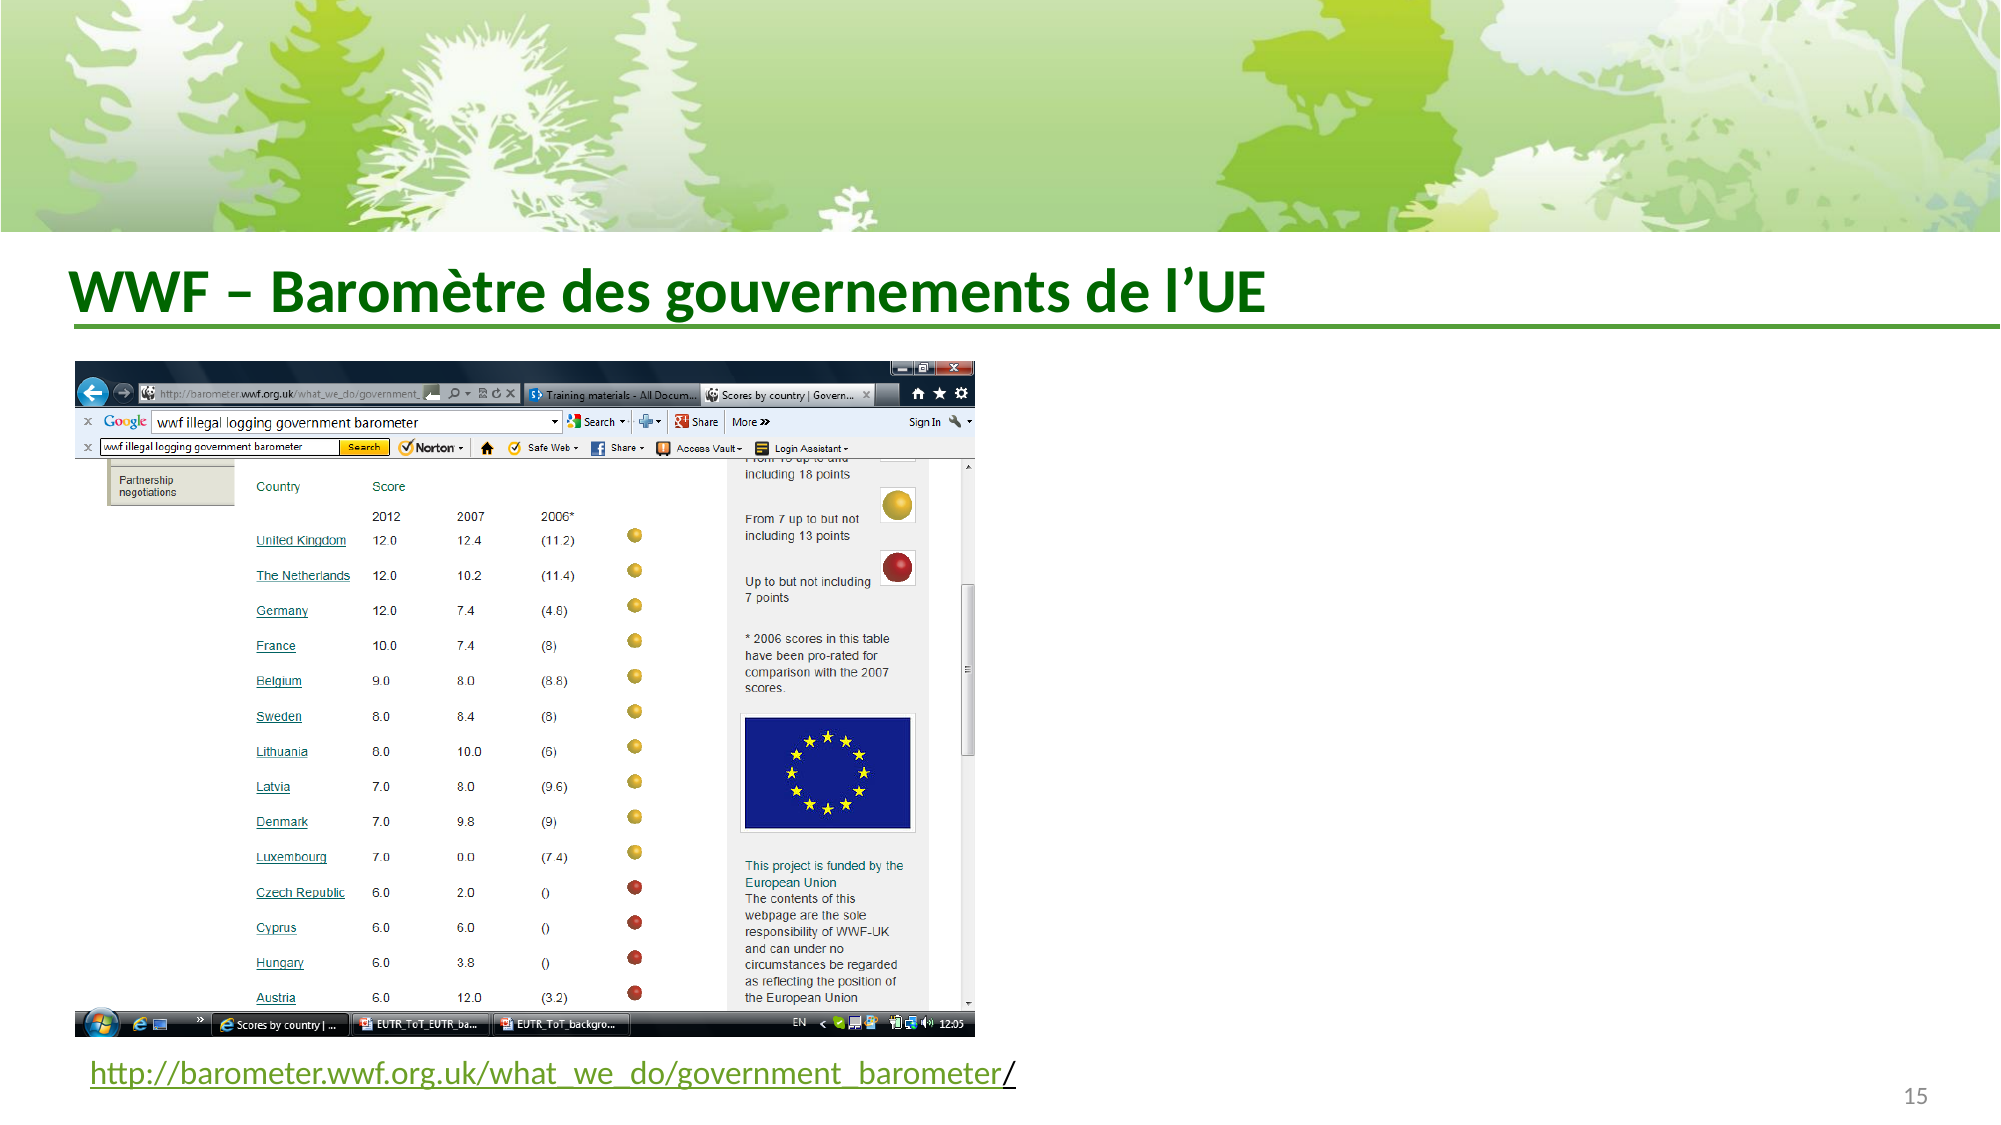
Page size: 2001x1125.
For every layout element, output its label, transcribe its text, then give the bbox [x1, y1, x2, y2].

text_box http://barometer.wwf.org.uk/what_we_do/government_barometer/ [75, 1043, 1159, 1099]
slide_number 15 [1493, 1065, 1944, 1125]
picture [0, 0, 2000, 232]
picture [74, 361, 975, 1037]
title WWF – Baromètre des gouvernements de l’UE [53, 198, 1403, 386]
